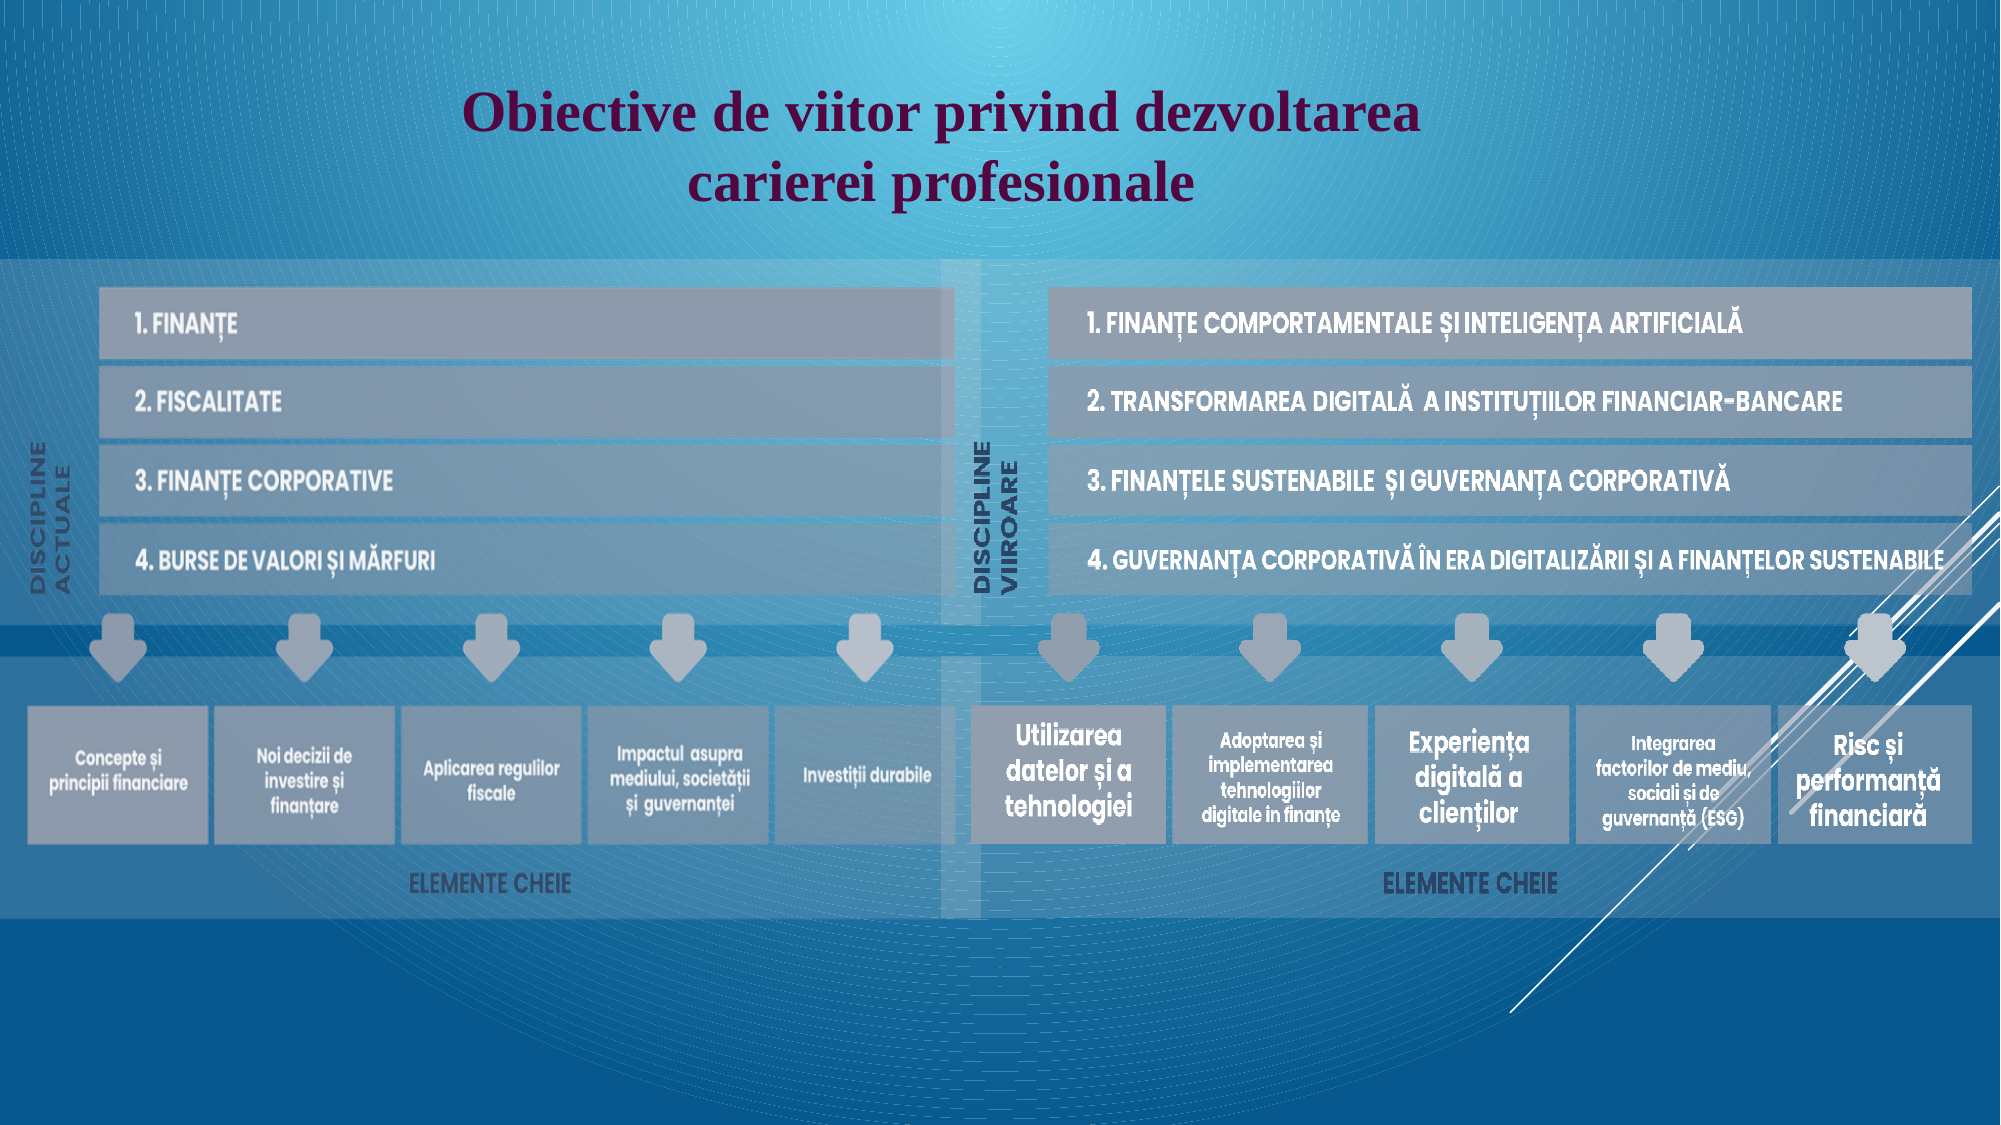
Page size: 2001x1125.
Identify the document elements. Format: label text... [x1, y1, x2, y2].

text_box Obiective de viitor privind dezvoltarea carierei profesionale [347, 65, 1536, 221]
picture [0, 259, 2000, 920]
